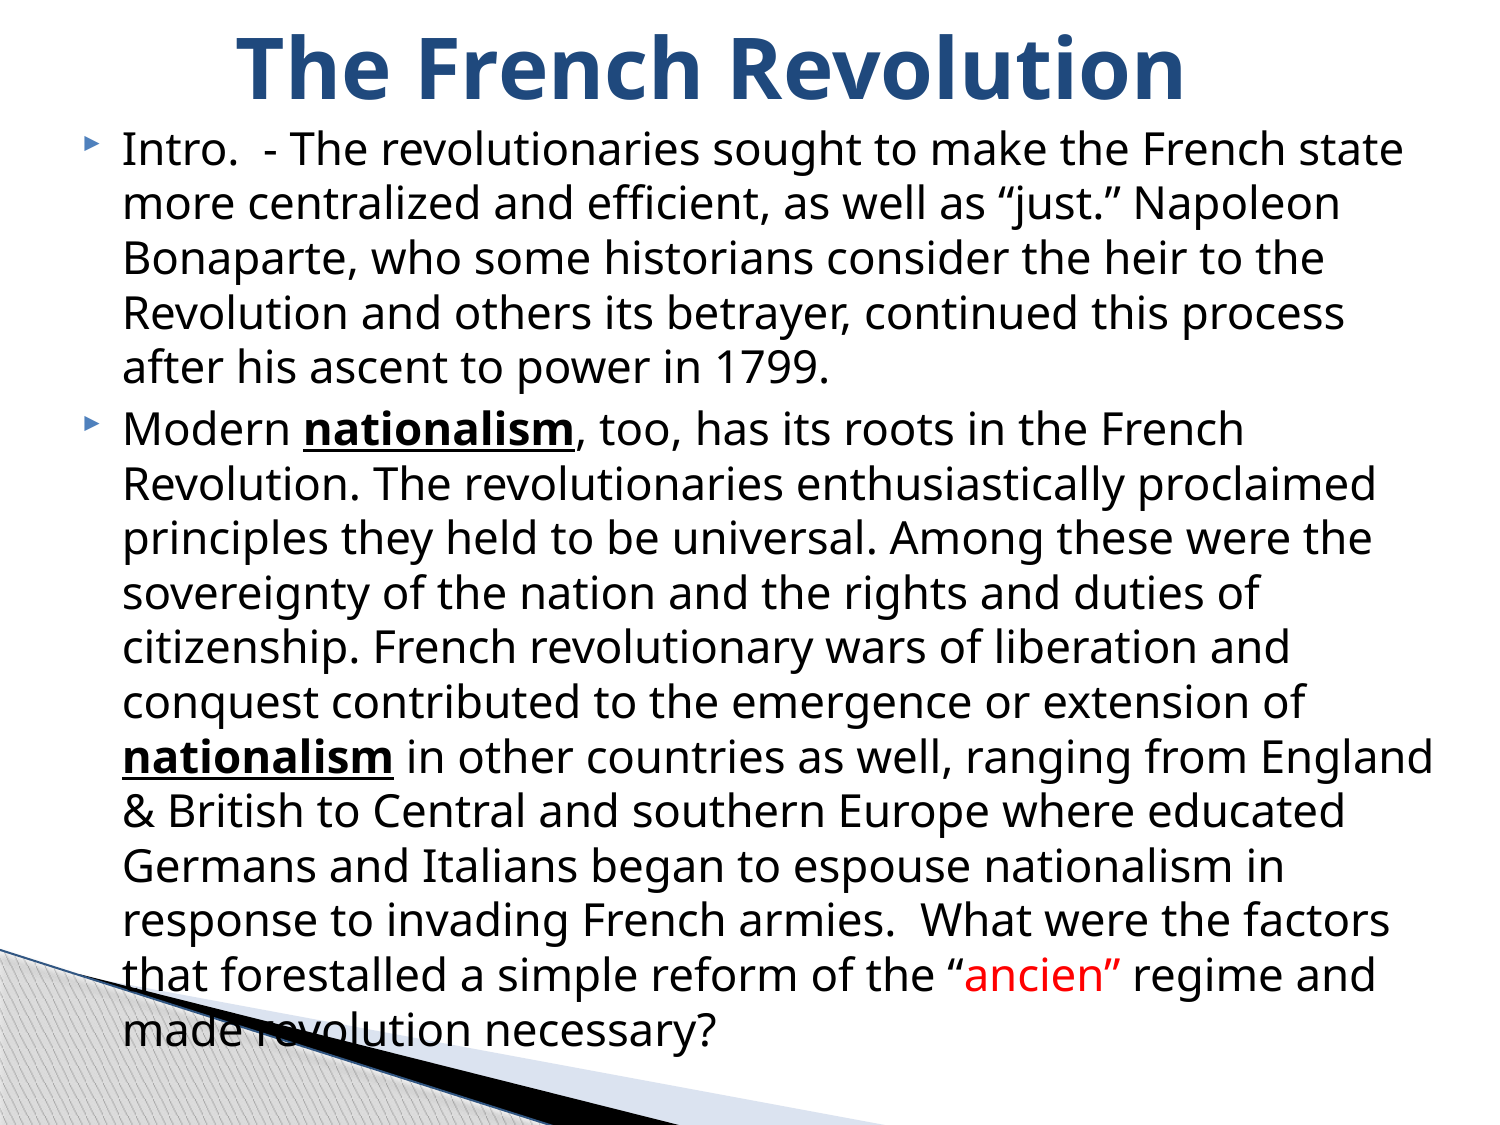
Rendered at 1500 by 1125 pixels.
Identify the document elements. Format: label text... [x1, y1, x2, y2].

title The French Revolution [62, 0, 1363, 130]
list Intro. - The revolutionaries sought to make the French state more centralized and efficient, as well as “just.” Napoleon Bonaparte, who some historians consider the heir to the Revolution and others its betrayer, continued this process after his ascent to power in 1799. Modern nationalism, too, has its roots in the French Revolution. The revolutionaries enthusiastically proclaimed principles they held to be universal. Among these were the sovereignty of the nation and the rights and duties of citizenship. French revolutionary wars of liberation and conquest contributed to the emergence or extension of nationalism in other countries as well, ranging from England & British to Central and southern Europe where educated Germans and Italians began to espouse nationalism in response to invading French armies. What were the factors that forestalled a simple reform of the “ancien” regime and made revolution necessary? [50, 112, 1450, 1075]
